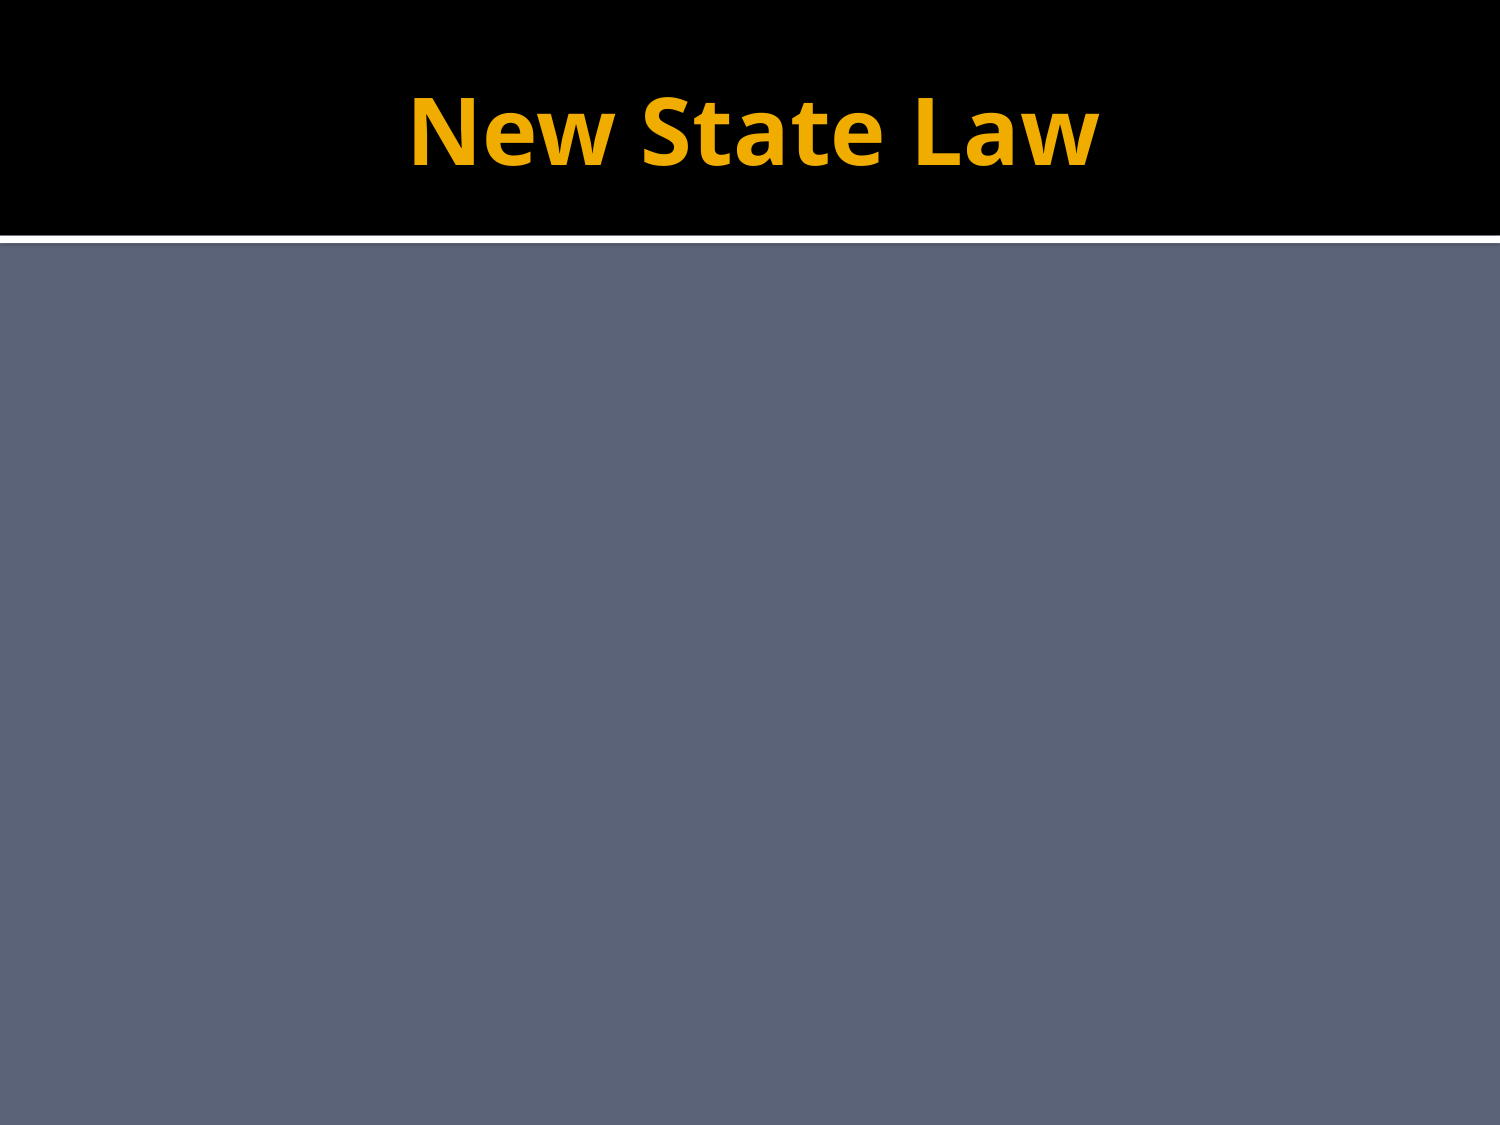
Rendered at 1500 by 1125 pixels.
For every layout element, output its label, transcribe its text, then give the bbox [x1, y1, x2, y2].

title New State Law [75, 25, 1425, 231]
